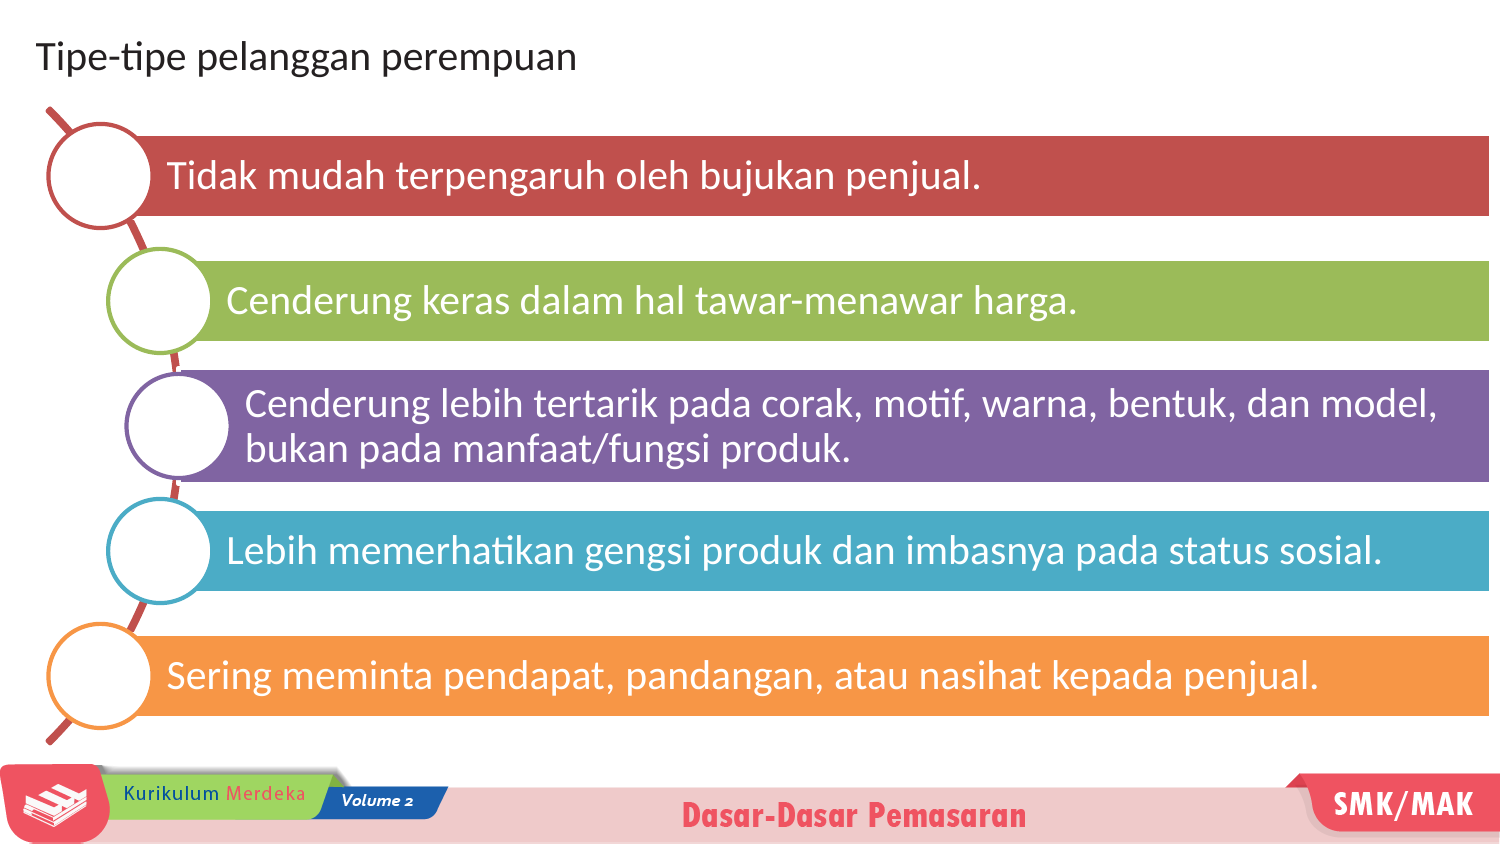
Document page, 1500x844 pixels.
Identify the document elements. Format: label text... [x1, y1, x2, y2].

picture [0, 764, 1500, 844]
text_box Tipe-tipe pelanggan perempuan [20, 21, 593, 87]
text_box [37, 92, 1500, 760]
